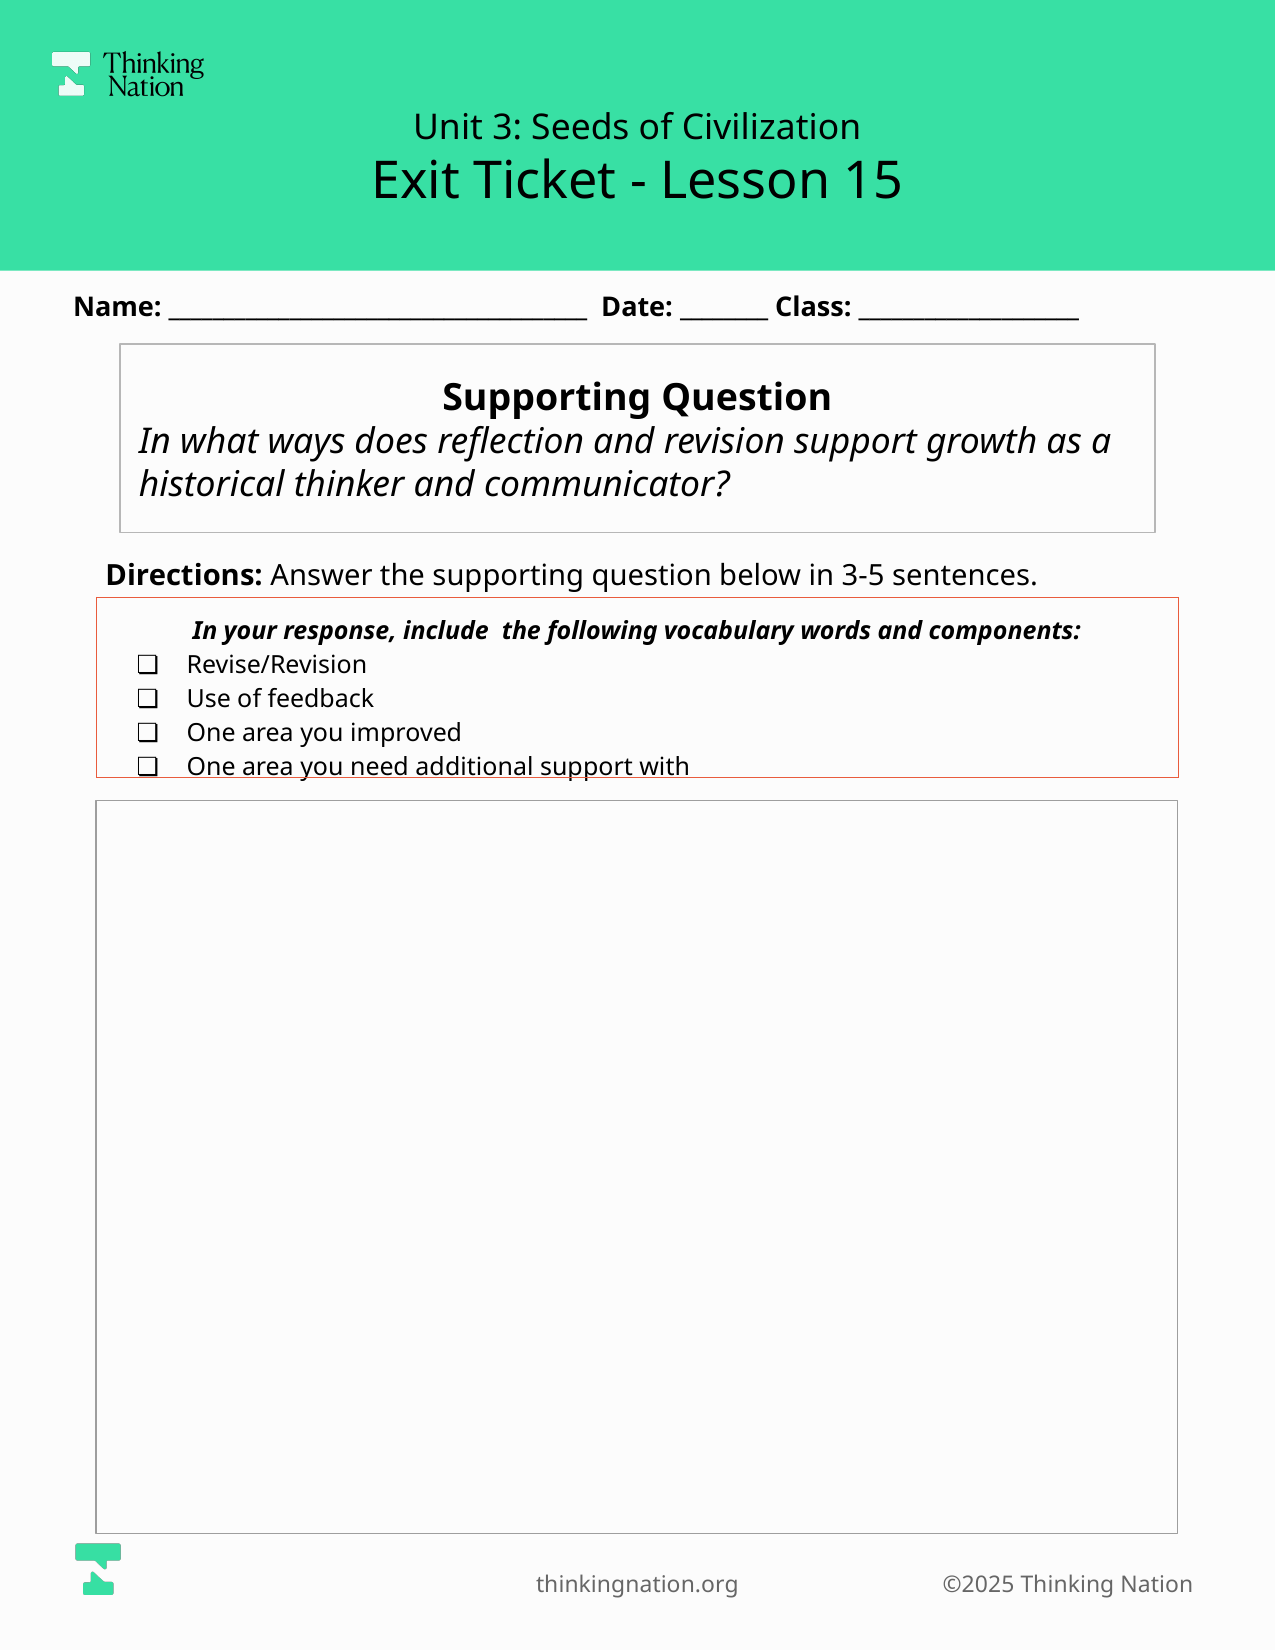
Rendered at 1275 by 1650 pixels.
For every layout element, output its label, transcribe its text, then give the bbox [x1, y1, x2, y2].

text_box Unit 3: Seeds of Civilization Exit Ticket - Lesson 15 [0, 0, 1275, 271]
picture [35, 37, 210, 110]
text_box Directions: Answer the supporting question below in 3-5 sentences. [90, 540, 1215, 606]
text_box [95, 800, 1178, 1534]
text_box thinkingnation.org [486, 1553, 789, 1605]
table_header In your response, include the following vocabulary words and components: Revise/Revision Use of feedback One area you improved One area you need additional support with [97, 598, 1178, 777]
text_box Name: ______________________________________ Date: ________ Class: ____________________ [57, 273, 1218, 336]
text_box ©2025 Thinking Nation [907, 1553, 1210, 1605]
picture [62, 1533, 134, 1605]
text_box Supporting Question In what ways does reflection and revision support growth as a historical thinker and communicator? [119, 343, 1156, 533]
